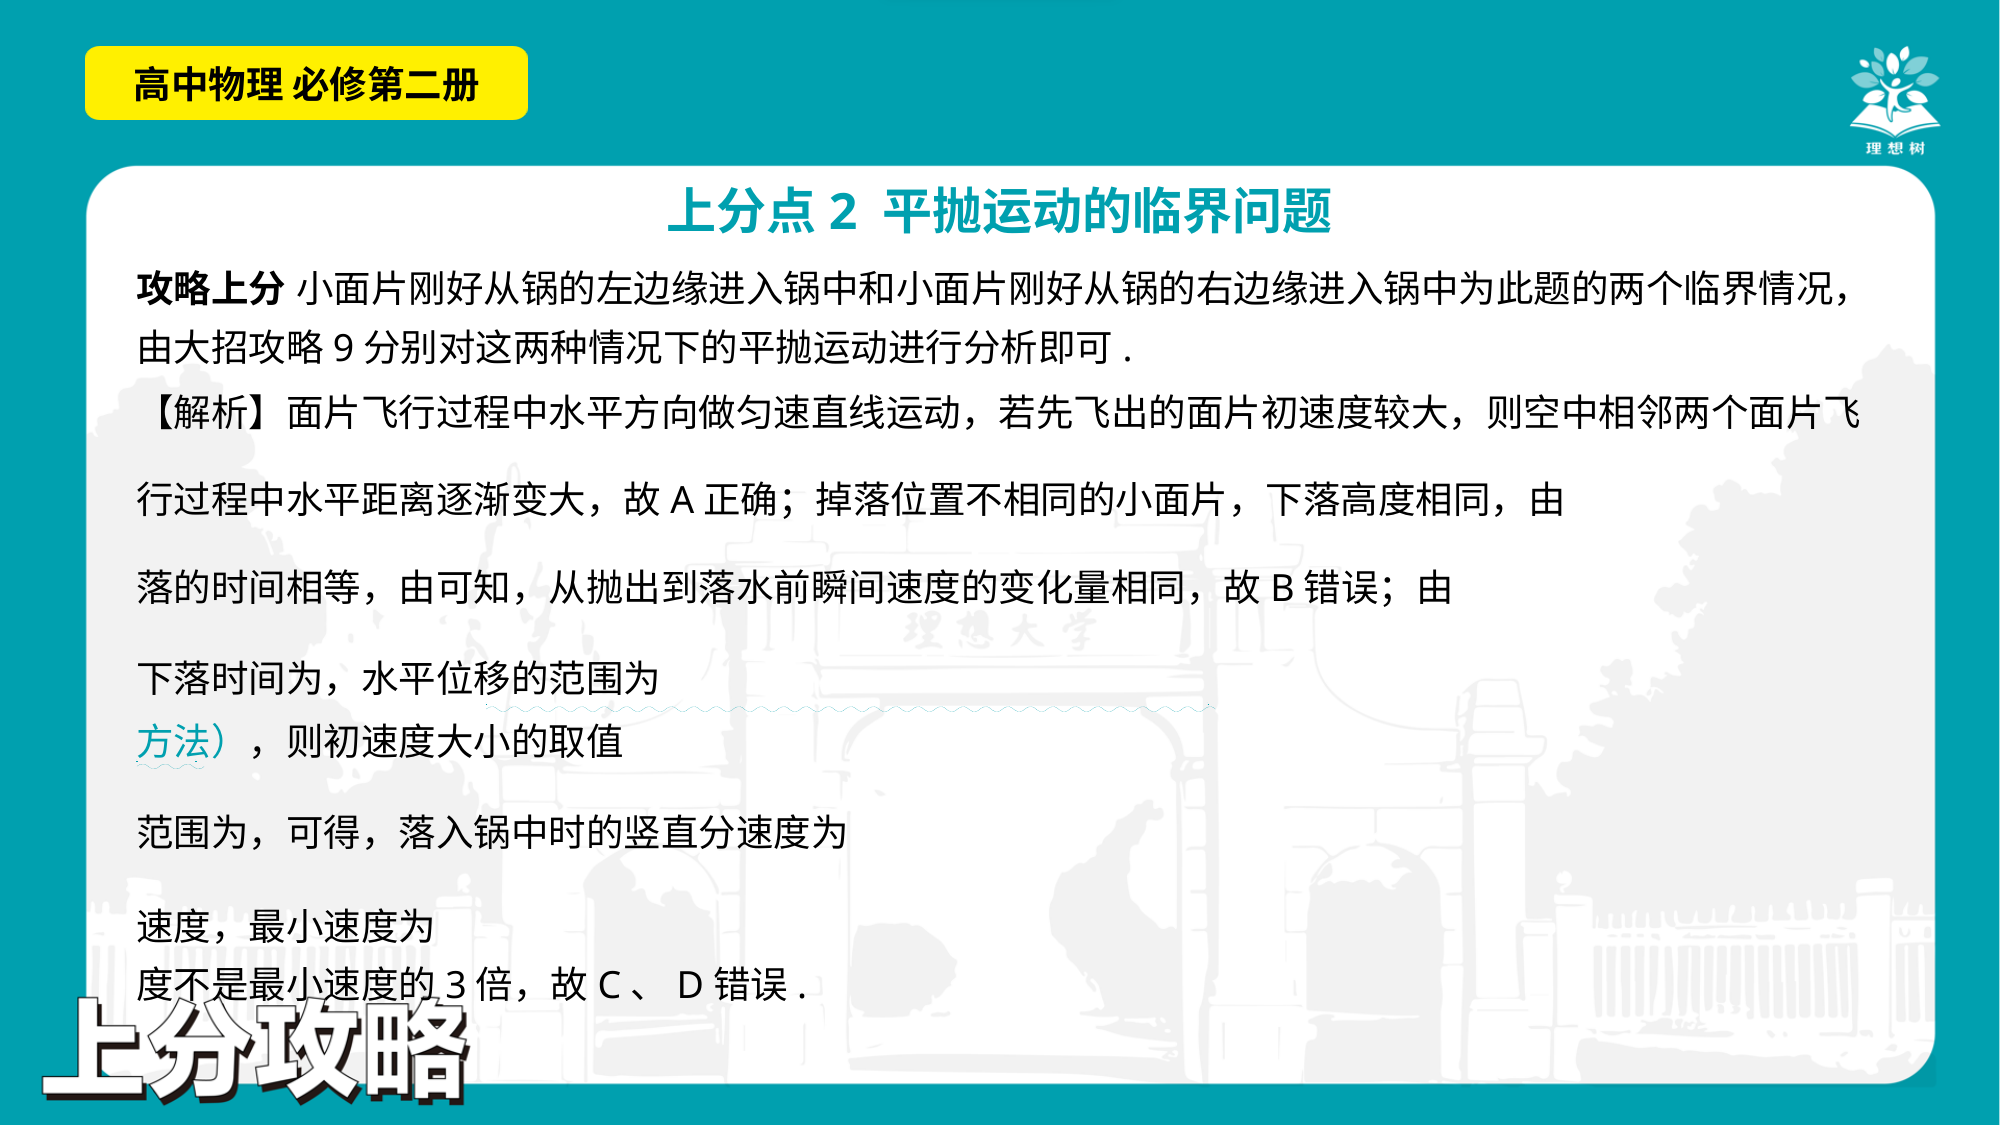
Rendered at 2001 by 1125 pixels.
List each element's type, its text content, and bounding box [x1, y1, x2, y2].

text_box . . [135, 699, 250, 764]
text_box . . [485, 607, 1870, 701]
picture [0, 0, 2000, 1125]
text_box 攻略上分 小面片刚好从锅的左边缘进入锅中和小面片刚好从锅的右边缘进入锅中为此题的两个临界情况， 由大招攻略9分别对这两种情况下的平抛运动进行分析即可. [136, 247, 1865, 364]
